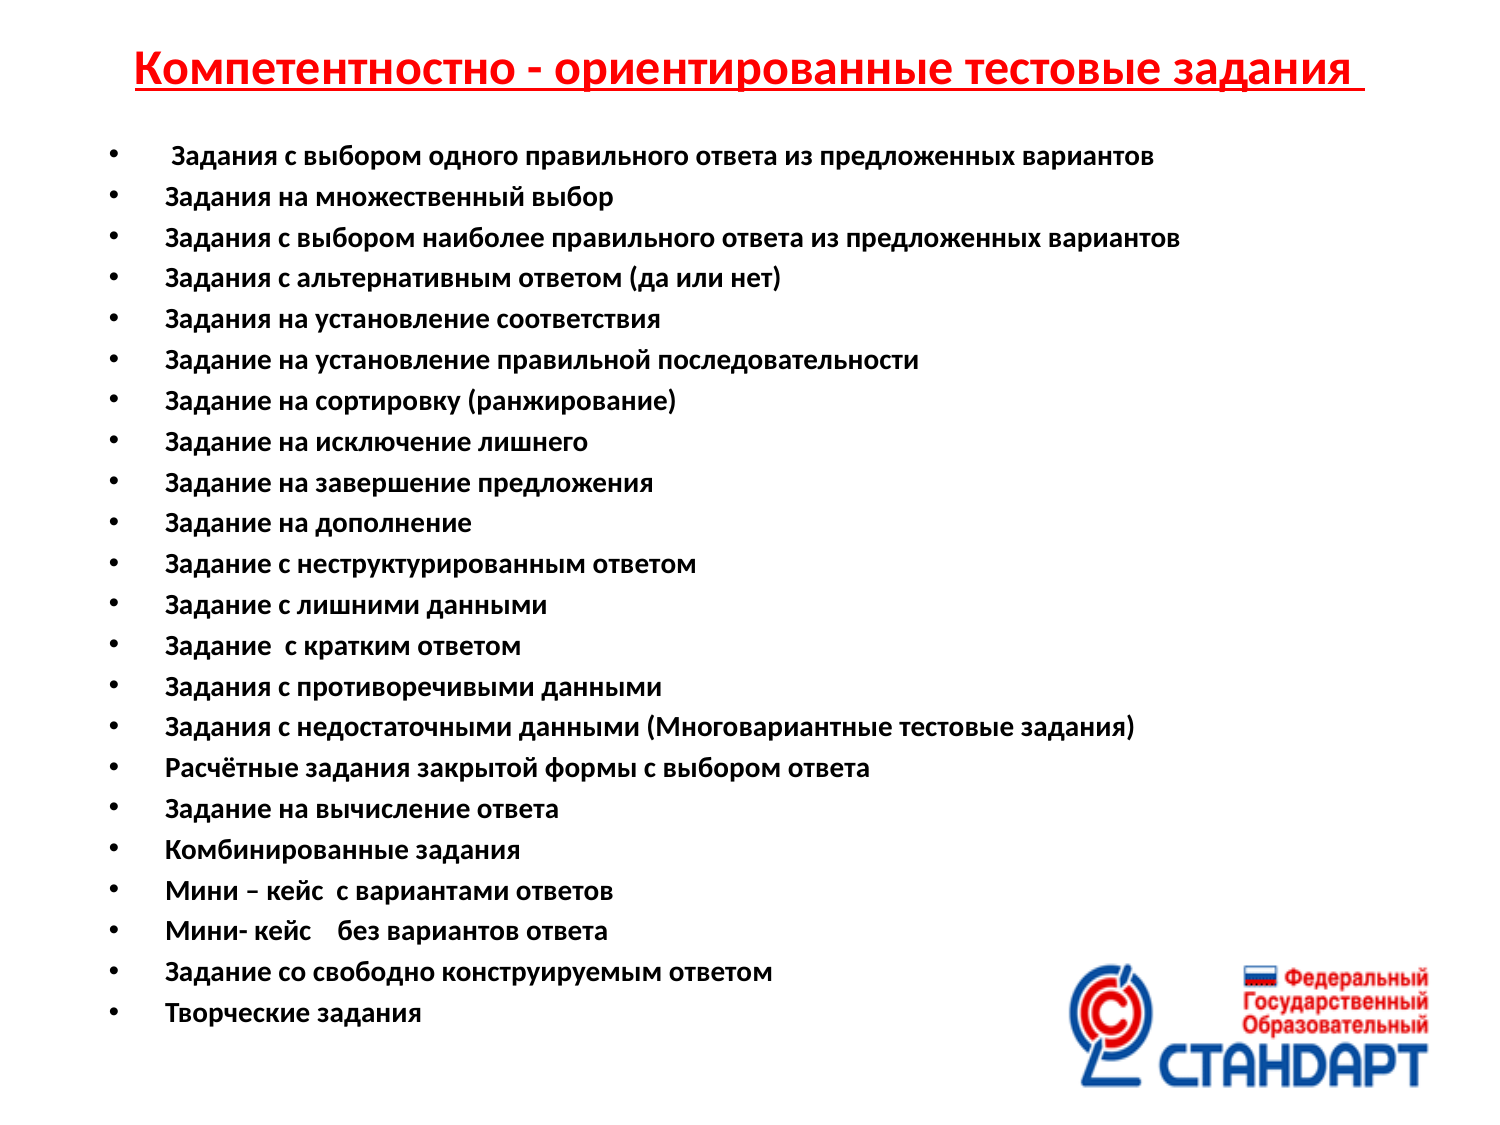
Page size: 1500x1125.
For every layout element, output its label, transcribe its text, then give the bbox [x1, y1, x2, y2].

picture [1066, 960, 1477, 1091]
title Компетентностно - ориентированные тестовые задания [46, 23, 1454, 106]
list Задания с выбором одного правильного ответа из предложенных вариантов Задания на множественный выбор Задания с выбором наиболее правильного ответа из предложенных вариантов Задания с альтернативным ответом (да или нет) Задания на установление соответствия Задание на установление правильной последовательности Задание на сортировку (ранжирование) Задание на исключение лишнего Задание на завершение предложения Задание на дополнение Задание с неструктурированным ответом Задание с лишними данными Задание с кратким ответом Задания с противоречивыми данными Задания с недостаточными данными (Многовариантные тестовые задания) Расчётные задания закрытой формы с выбором ответа Задание на вычисление ответа Комбинированные задания Мини – кейс с вариантами ответов Мини- кейс без вариантов ответа Задание со свободно конструируемым ответом Творческие задания [93, 128, 1465, 1005]
